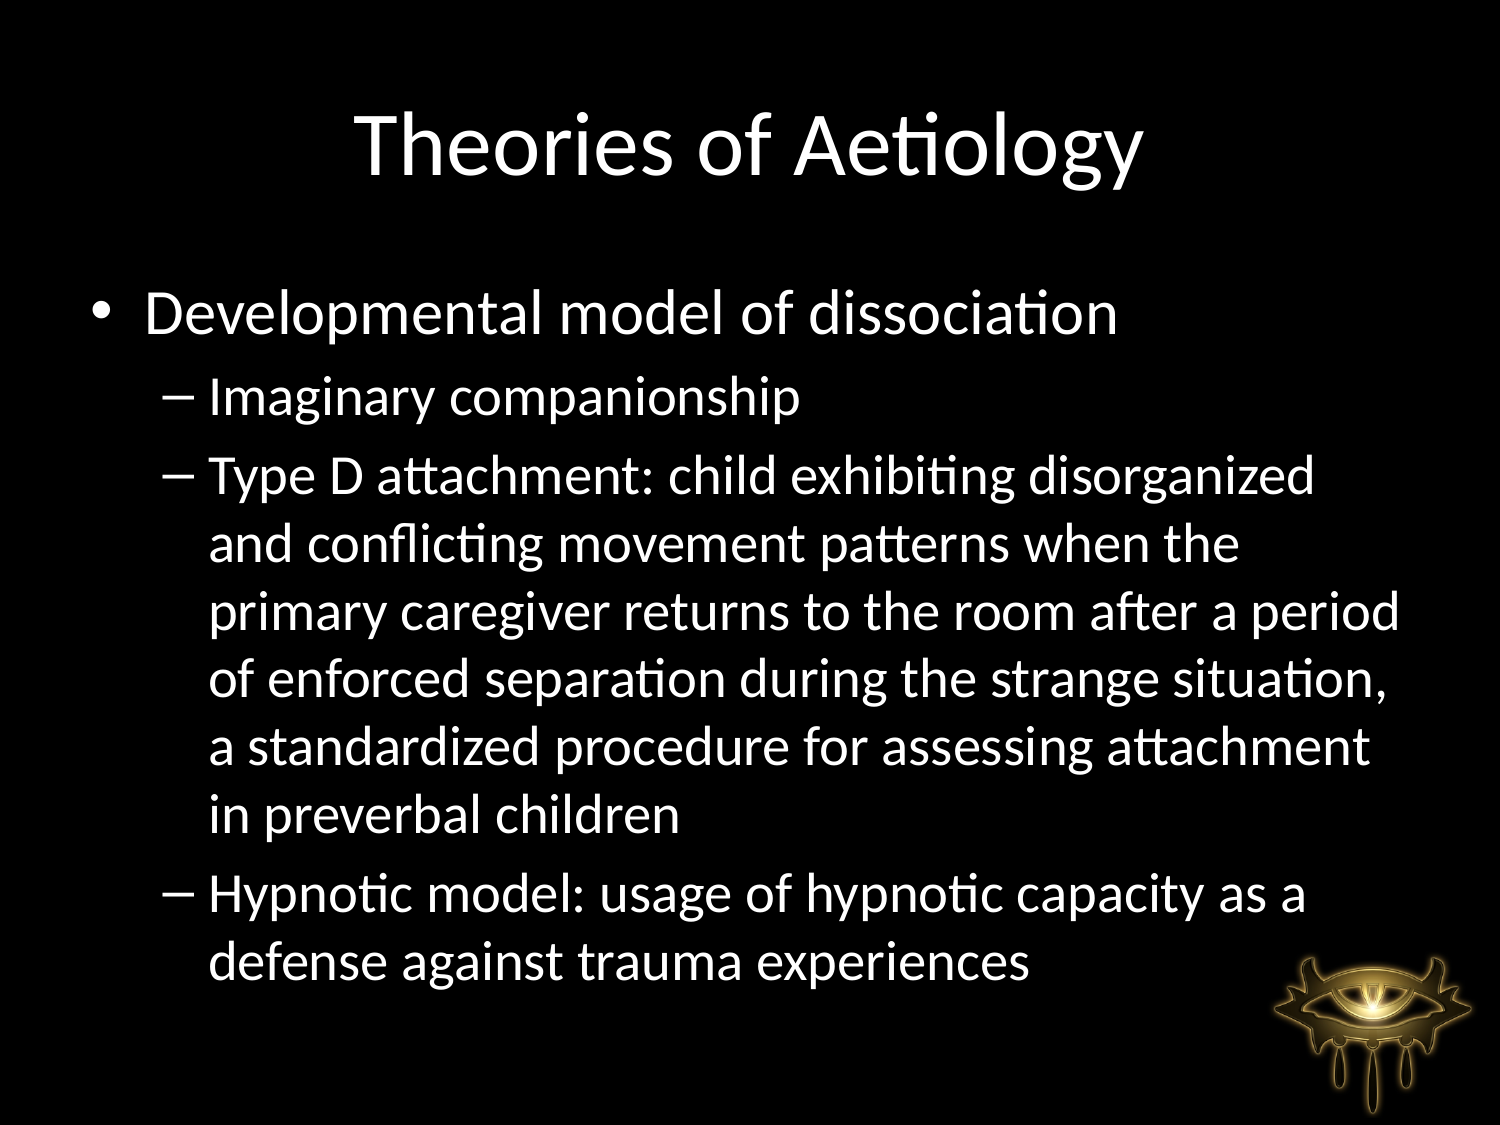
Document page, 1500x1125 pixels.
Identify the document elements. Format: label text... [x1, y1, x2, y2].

picture [1245, 934, 1500, 1125]
list Developmental model of dissociation Imaginary companionship Type D attachment: child exhibiting disorganized and conflicting movement patterns when the primary caregiver returns to the room after a period of enforced separation during the strange situation, a standardized procedure for assessing attachment in preverbal children Hypnotic model: usage of hypnotic capacity as a defense against trauma experiences [75, 262, 1425, 1005]
title Theories of Aetiology [75, 45, 1425, 233]
